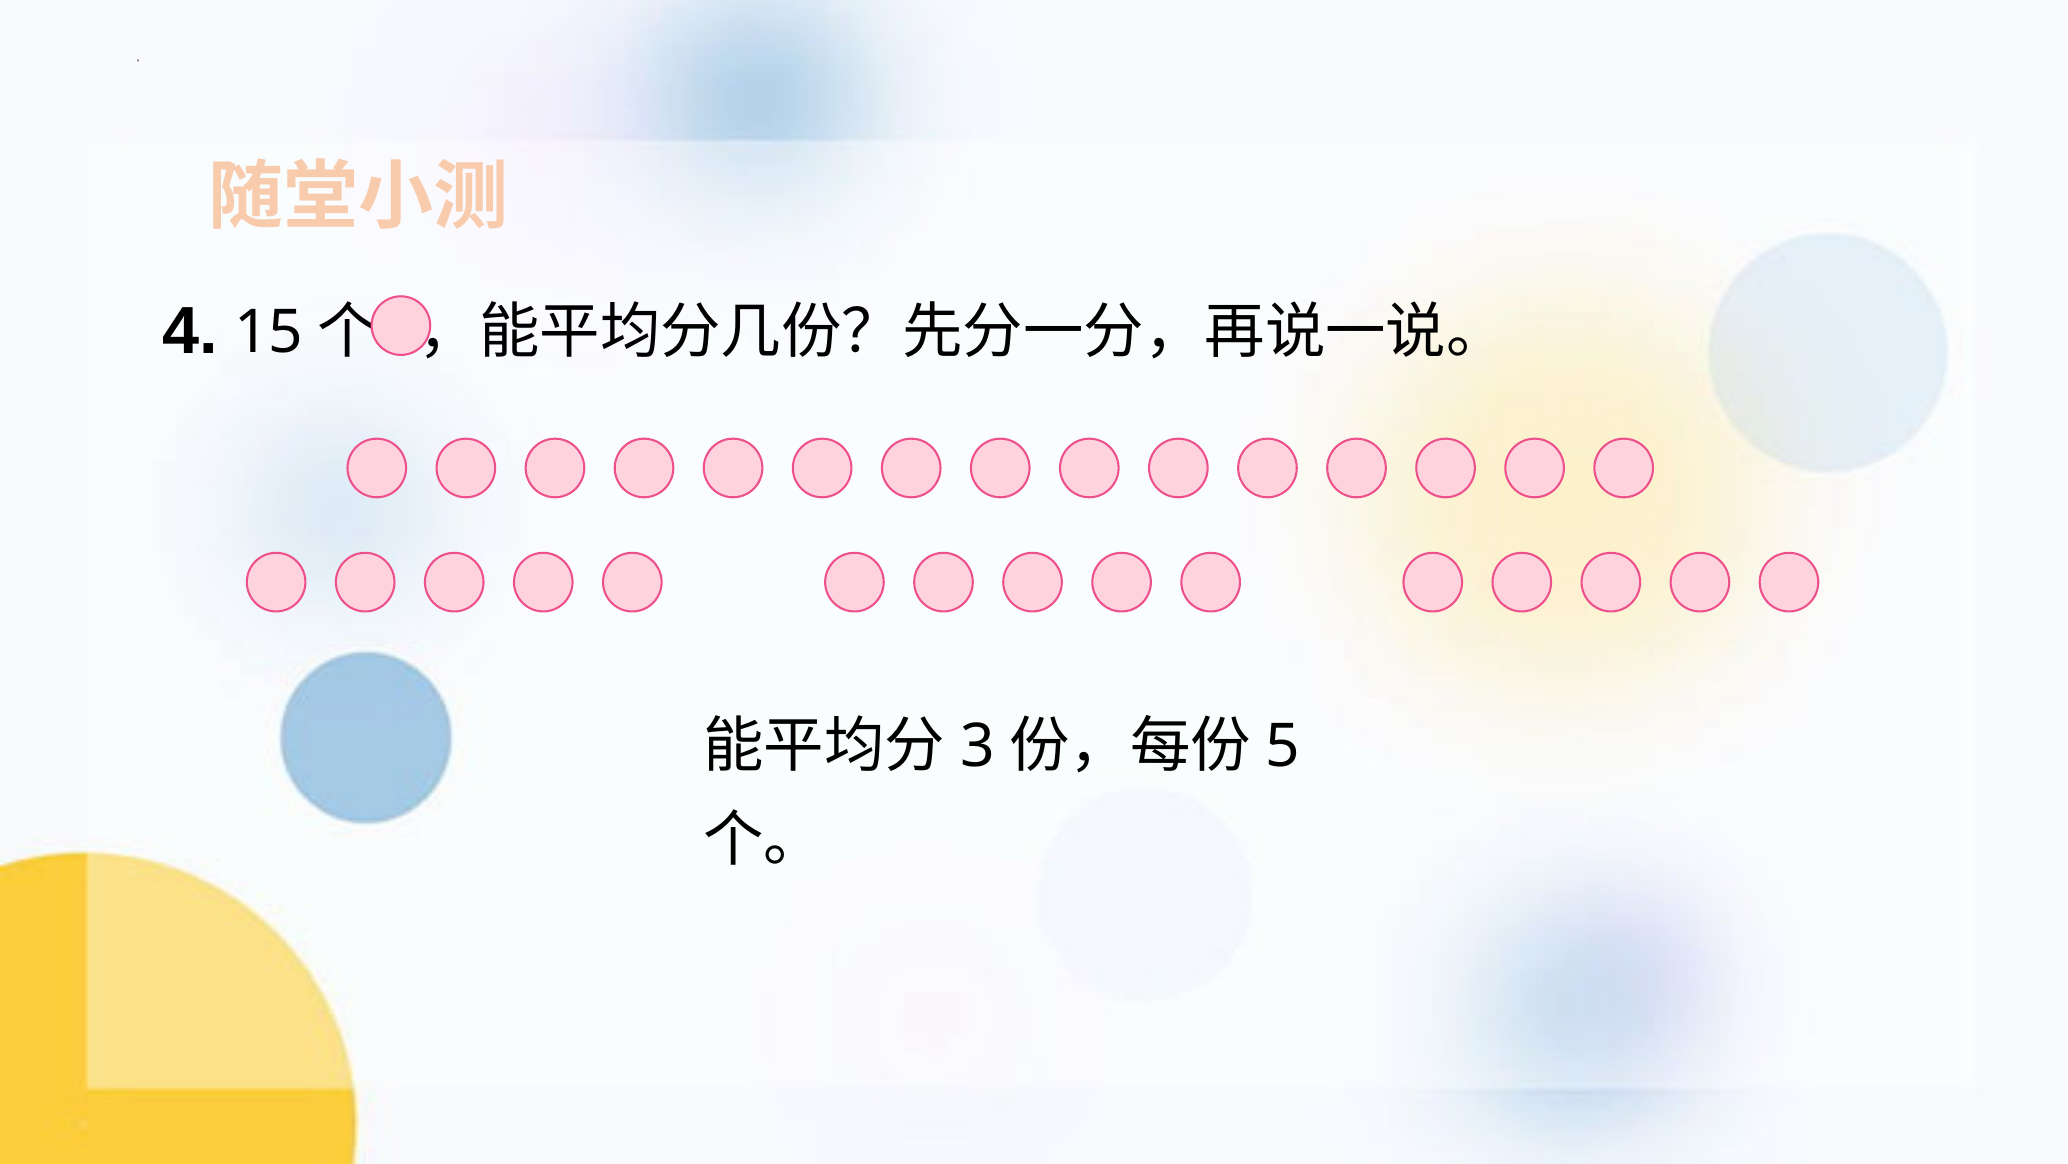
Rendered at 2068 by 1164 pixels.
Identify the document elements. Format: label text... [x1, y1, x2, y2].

text_box [370, 295, 432, 356]
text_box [347, 438, 1653, 498]
text_box 15个 ，能平均分几份？先分一分，再说一说。 [218, 263, 1740, 373]
picture [0, 0, 2068, 1164]
text_box 4. [147, 279, 281, 374]
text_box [246, 552, 1819, 612]
text_box 能平均分3份，每份5个。 [688, 676, 1356, 880]
text_box 随堂小测 [193, 140, 663, 246]
